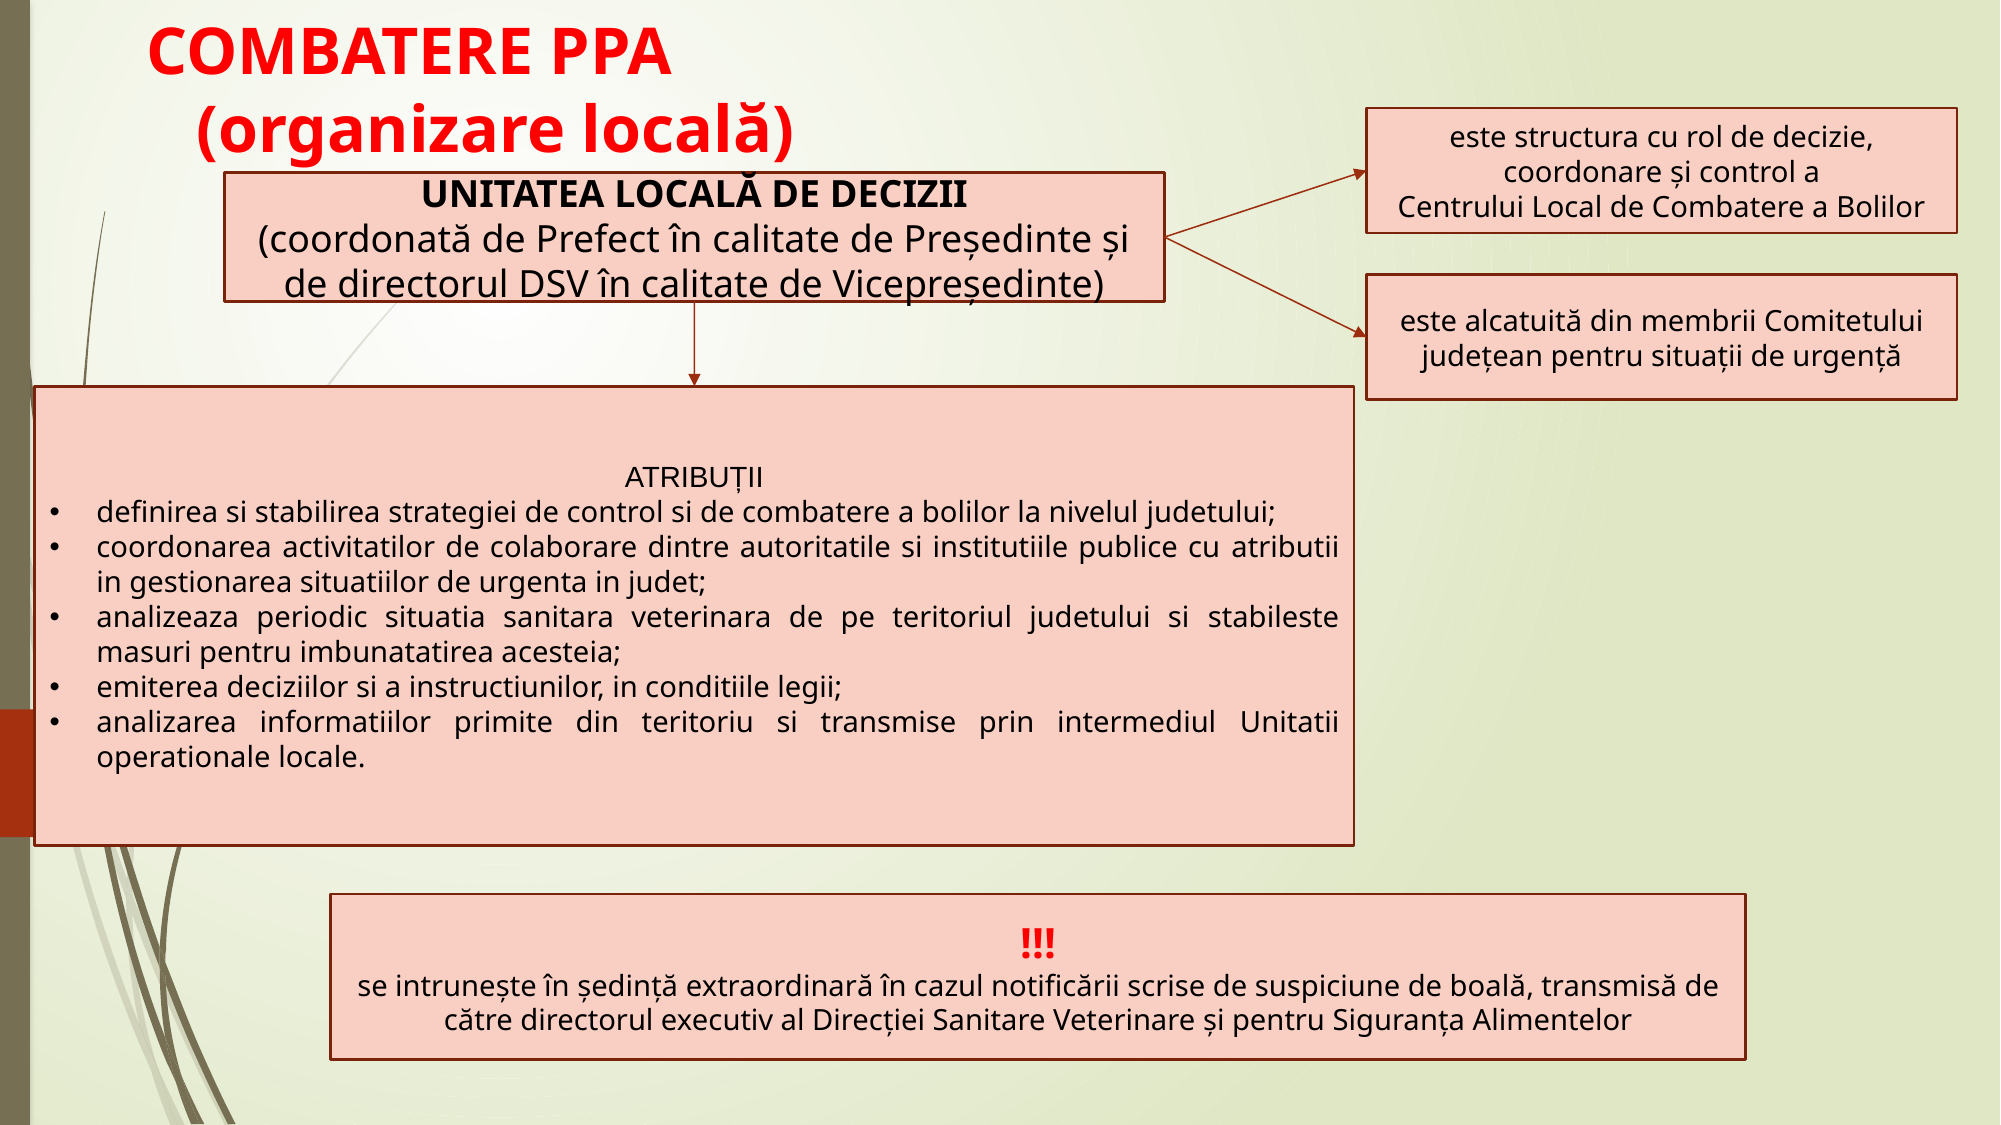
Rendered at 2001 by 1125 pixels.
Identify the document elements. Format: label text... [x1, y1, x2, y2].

text_box !!! se intrunește în ședință extraordinară în cazul notificării scrise de suspiciune de boală, transmisă de către directorul executiv al Direcției Sanitare Veterinare și pentru Siguranța Alimentelor [329, 893, 1747, 1061]
text_box UNITATEA LOCALĂ DE DECIZII (coordonată de Prefect în calitate de Președinte și de directorul DSV în calitate de Vicepreședinte) [223, 171, 1162, 303]
text_box este alcatuită din membrii Comitetului județean pentru situații de urgență [1365, 273, 1958, 401]
text_box este structura cu rol de decizie, coordonare și control a Centrului Local de Combatere a Bolilor [1365, 107, 1958, 234]
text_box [1164, 236, 1367, 338]
text_box ATRIBUȚII definirea si stabilirea strategiei de control si de combatere a bolilor la nivelul judetului; coordonarea activitatilor de colaborare dintre autoritatile si institutiile publice cu atributii in gestionarea situatiilor de urgenta in judet; analizeaza periodic situatia sanitara veterinara de pe teritoriul judetului si stabileste masuri pentru imbunatatirea acesteia; emiterea deciziilor si a instructiunilor, in conditiile legii; analizarea informatiilor primite din teritoriu si transmise prin intermediul Unitatii operationale locale. [33, 385, 1355, 847]
title COMBATERE PPA (organizare locală) [131, 0, 882, 173]
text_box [1164, 170, 1367, 236]
slide_number 14 [87, 743, 216, 803]
